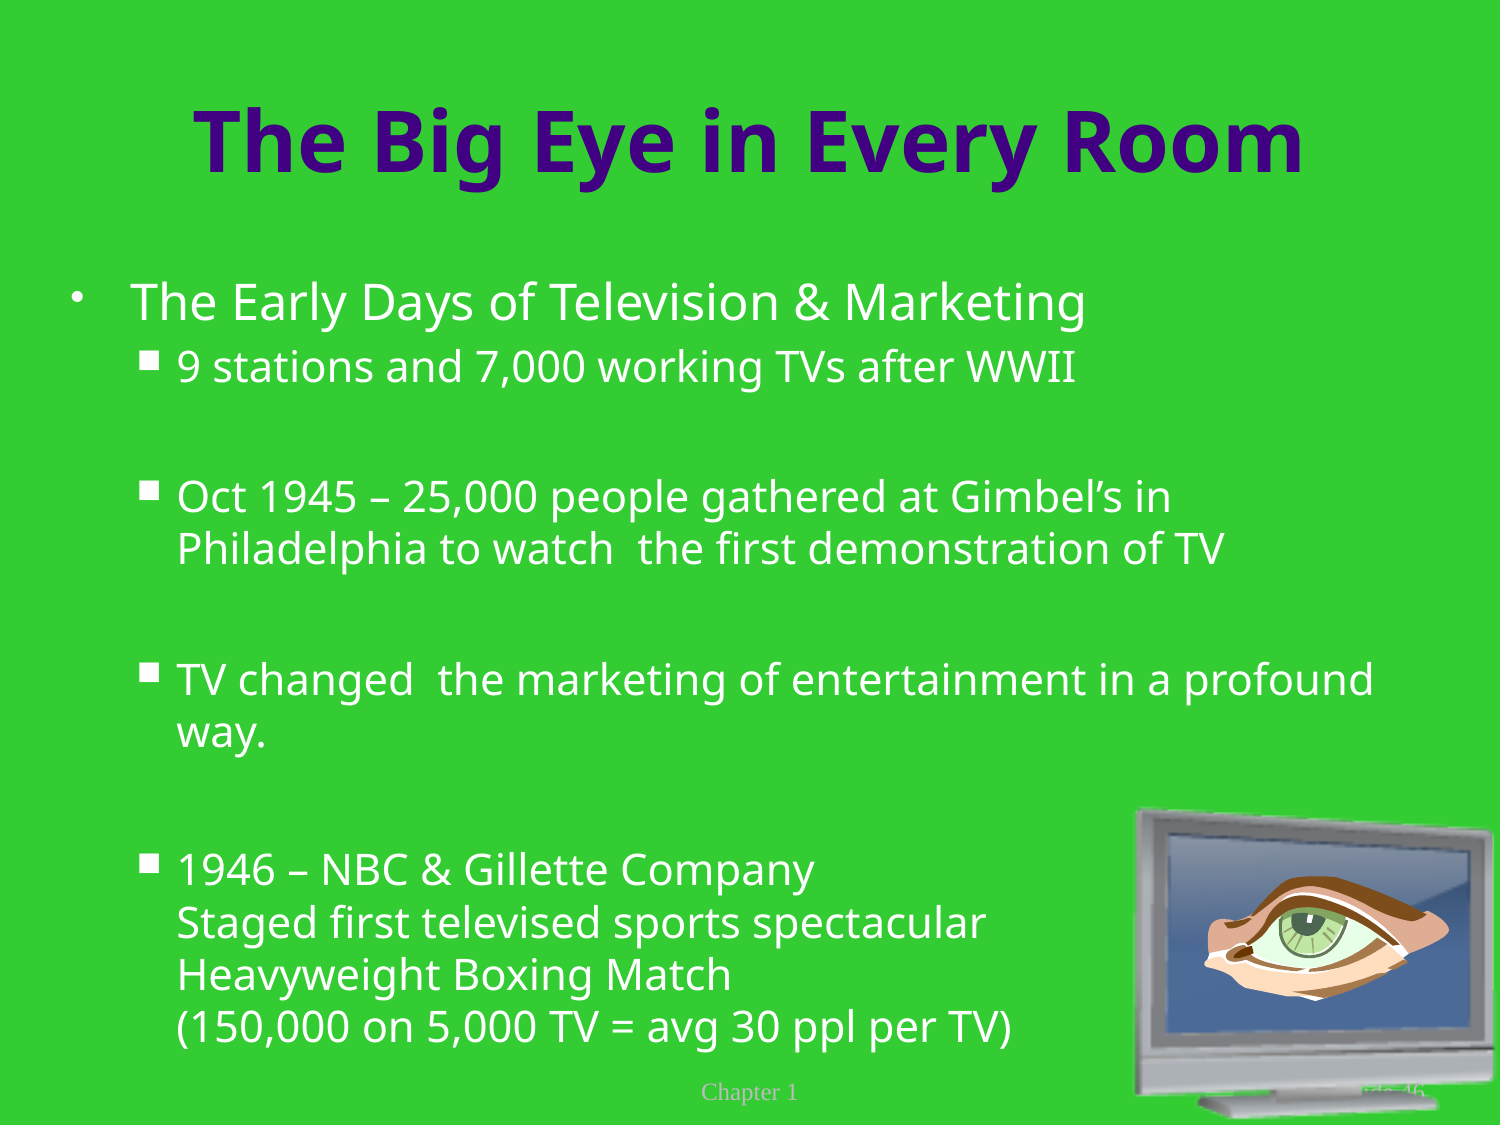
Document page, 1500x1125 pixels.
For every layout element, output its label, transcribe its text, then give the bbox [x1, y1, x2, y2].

picture [1106, 774, 1500, 1125]
list The Early Days of Television & Marketing 9 stations and 7,000 working TVs after WWII Oct 1945 – 25,000 people gathered at Gimbel’s in Philadelphia to watch the first demonstration of TV TV changed the marketing of entertainment in a profound way. 1946 – NBC & Gillette Company Staged first televised sports spectacular Heavyweight Boxing Match (150,000 on 5,000 TV = avg 30 ppl per TV) [37, 262, 1438, 1063]
title The Big Eye in Every Room [75, 45, 1425, 233]
footer Chapter 1 [512, 1052, 988, 1113]
